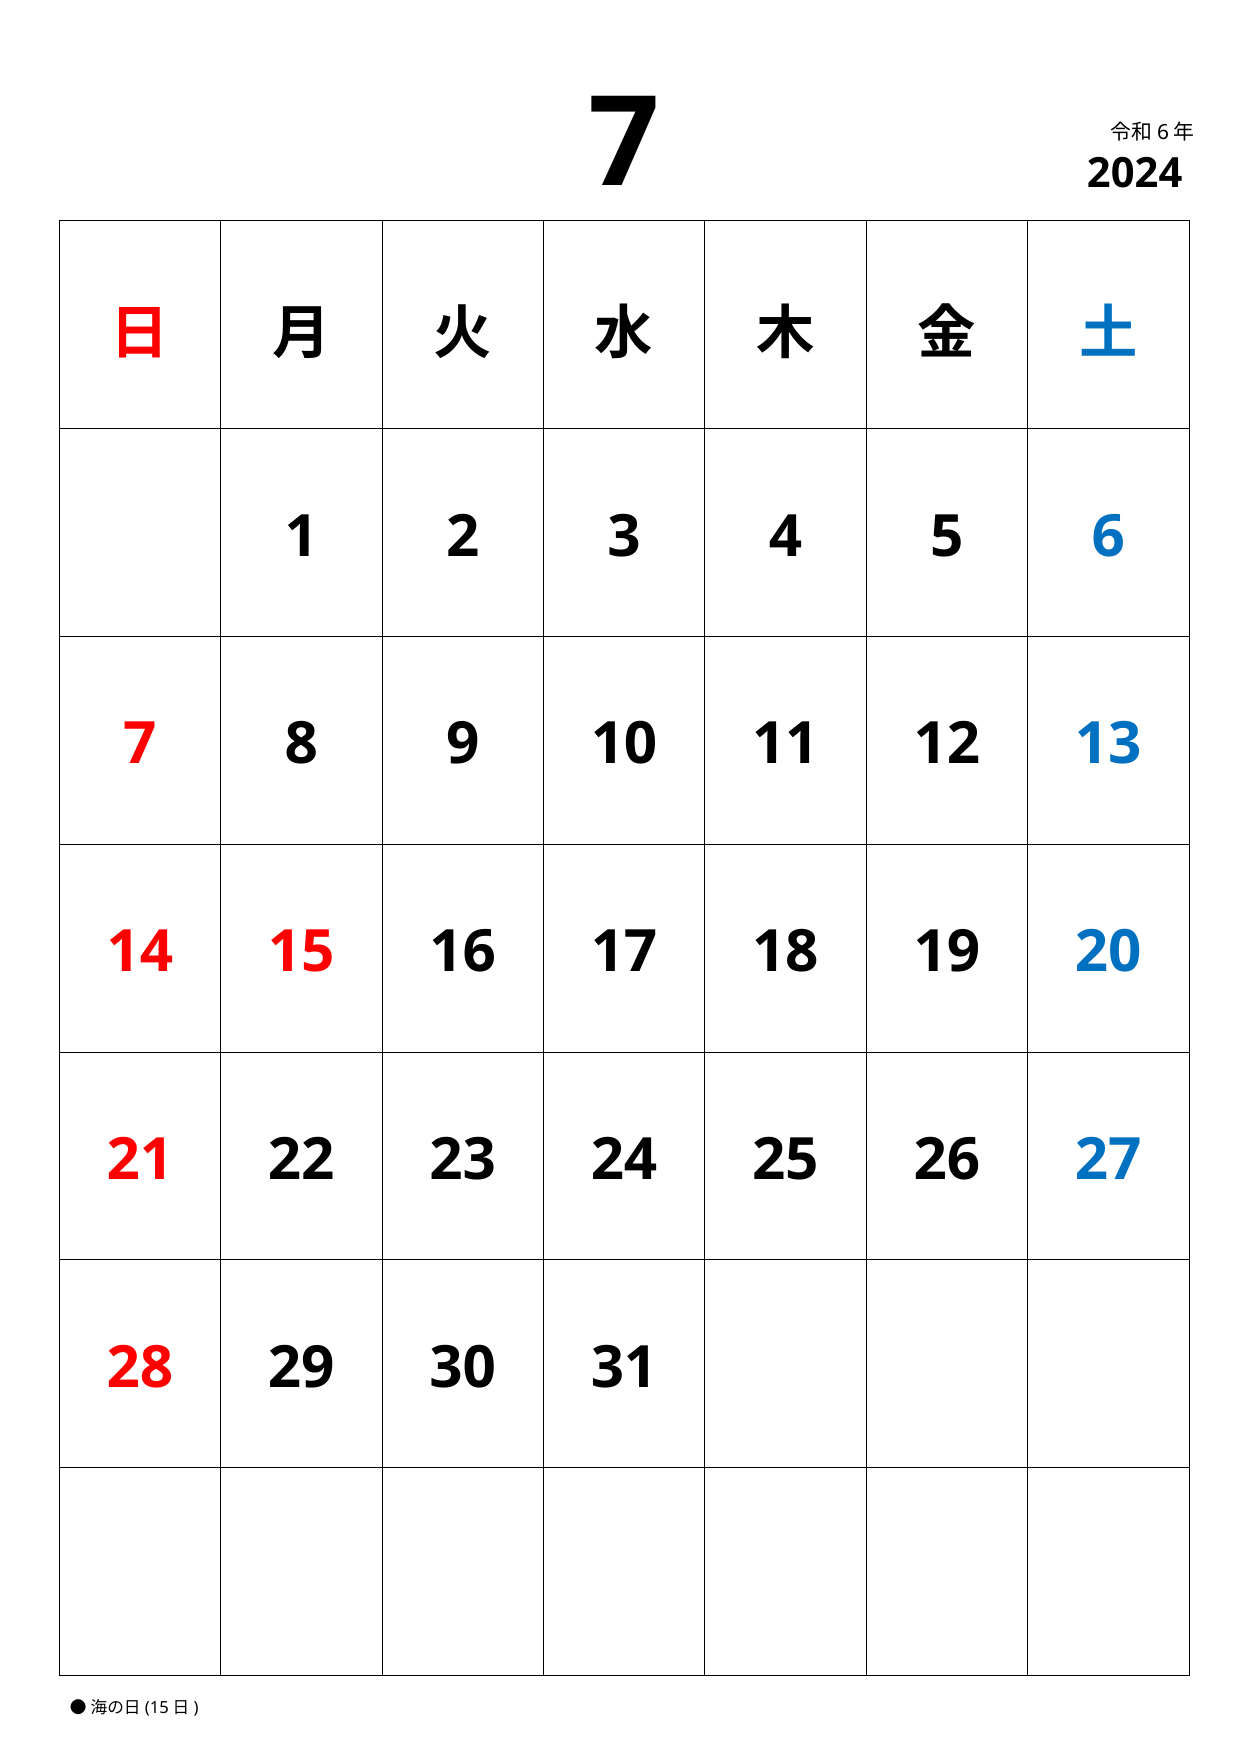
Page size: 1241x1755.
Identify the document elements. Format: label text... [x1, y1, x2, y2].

table_cell 19 [867, 845, 1027, 1052]
table_cell 21 [60, 1053, 220, 1259]
table_header 水 [544, 221, 704, 428]
text_box 7 [573, 53, 675, 219]
table_cell 11 [705, 637, 866, 844]
table_cell 10 [544, 637, 704, 844]
table_cell [1028, 1260, 1189, 1467]
table_header 火 [383, 221, 543, 428]
table_cell 26 [867, 1053, 1027, 1259]
table_cell 18 [705, 845, 866, 1052]
table_cell 27 [1028, 1053, 1189, 1259]
table_cell 20 [1028, 845, 1189, 1052]
table_cell 22 [221, 1053, 382, 1259]
table_cell 15 [221, 845, 382, 1052]
table_cell 3 [544, 429, 704, 636]
table_header 月 [221, 221, 382, 428]
text_box 2024 [1072, 138, 1198, 204]
table_cell 8 [221, 637, 382, 844]
text_box 令和6年 [1095, 110, 1210, 151]
table_header 日 [60, 221, 220, 428]
table_cell 6 [1028, 429, 1189, 636]
table_cell 14 [60, 845, 220, 1052]
table_header 金 [867, 221, 1027, 428]
table_cell 16 [383, 845, 543, 1052]
table_cell [221, 1468, 382, 1675]
table_header 木 [705, 221, 866, 428]
table_cell [867, 1468, 1027, 1675]
table_cell 31 [544, 1260, 704, 1467]
table_cell 4 [705, 429, 866, 636]
table_cell [383, 1468, 543, 1675]
table_cell [867, 1260, 1027, 1467]
table_cell 30 [383, 1260, 543, 1467]
table_cell [705, 1468, 866, 1675]
table_cell 9 [383, 637, 543, 844]
table_cell 12 [867, 637, 1027, 844]
table_cell 25 [705, 1053, 866, 1259]
table_cell [60, 429, 220, 636]
text_box ●海の日(15日) [55, 1689, 214, 1725]
table_cell [705, 1260, 866, 1467]
table_cell 23 [383, 1053, 543, 1259]
table_cell [60, 1468, 220, 1675]
table_cell 13 [1028, 637, 1189, 844]
table_cell [544, 1468, 704, 1675]
table_cell [1028, 1468, 1189, 1675]
table_cell 24 [544, 1053, 704, 1259]
table_cell 1 [221, 429, 382, 636]
table_cell 17 [544, 845, 704, 1052]
table_cell 29 [221, 1260, 382, 1467]
table_cell 2 [383, 429, 543, 636]
table_cell 28 [60, 1260, 220, 1467]
table_header 土 [1028, 221, 1189, 428]
table_cell 5 [867, 429, 1027, 636]
table_cell 7 [60, 637, 220, 844]
